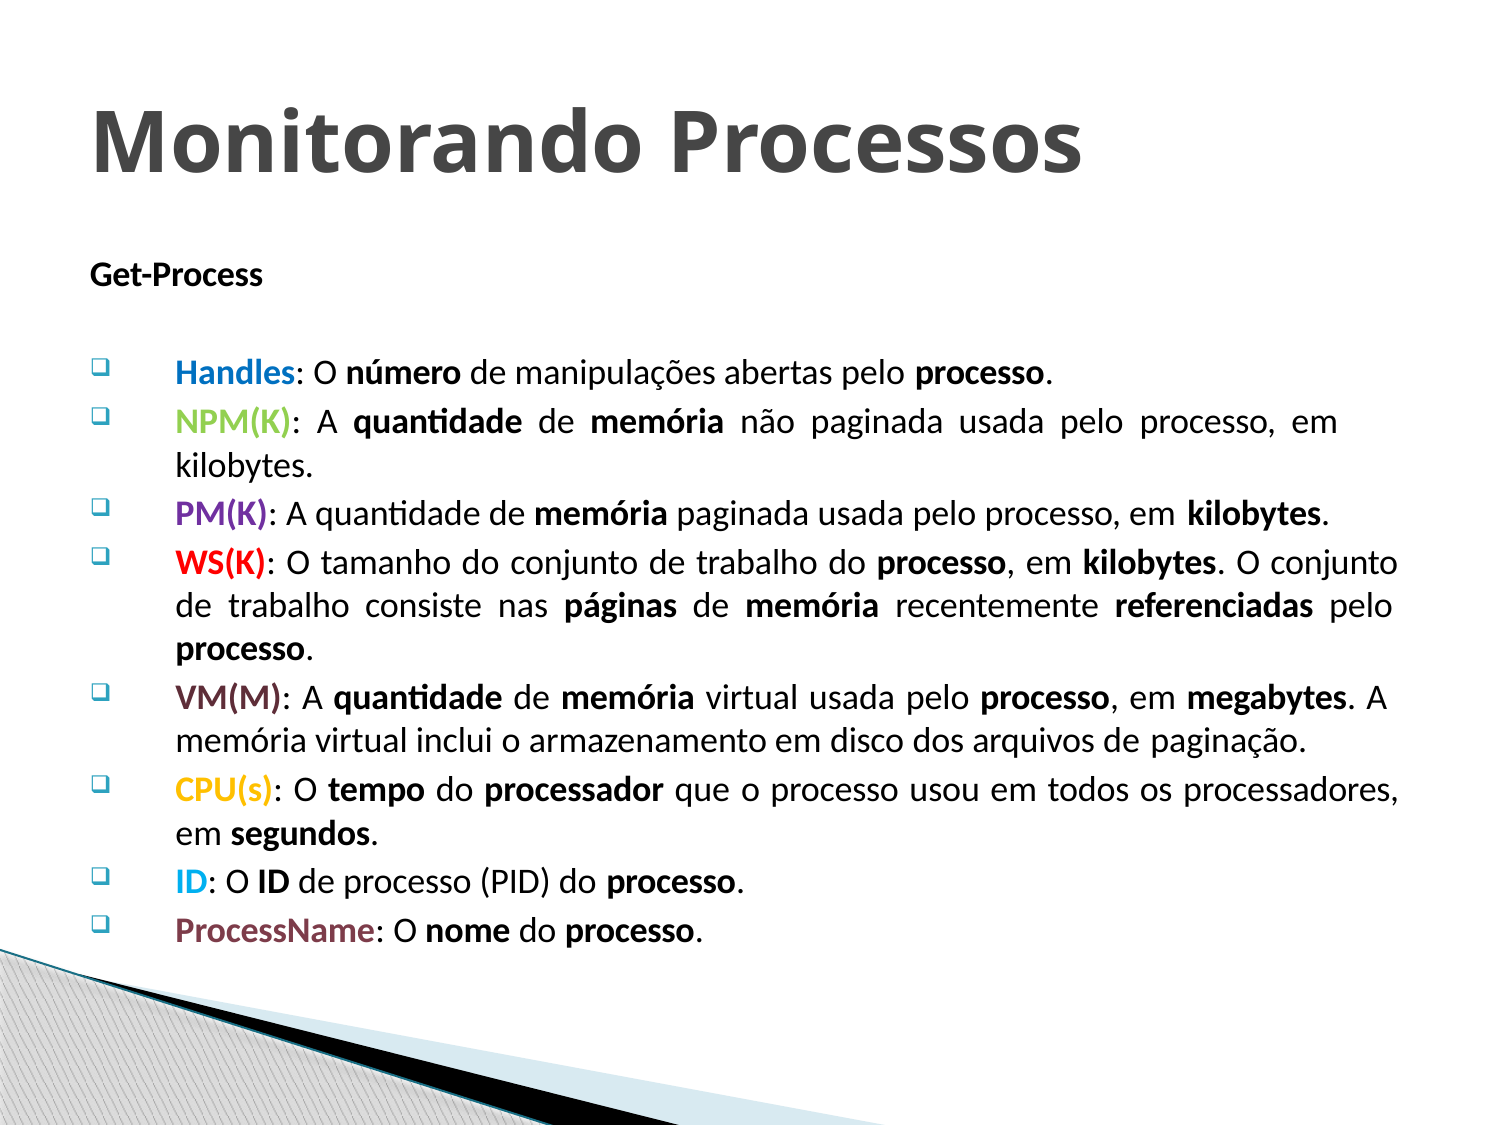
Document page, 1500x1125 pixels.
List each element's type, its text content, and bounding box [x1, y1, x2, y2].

title Monitorando Processos [75, 45, 1425, 233]
list Get-Process Handles: O número de manipulações abertas pelo processo. NPM(K): A quantidade de memória não paginada usada pelo processo, em kilobytes. PM(K): A quantidade de memória paginada usada pelo processo, em kilobytes. WS(K): O tamanho do conjunto de trabalho do processo, em kilobytes. O conjunto de trabalho consiste nas páginas de memória recentemente referenciadas pelo processo. VM(M): A quantidade de memória virtual usada pelo processo, em megabytes. A memória virtual inclui o armazenamento em disco dos arquivos de paginação. CPU(s): O tempo do processador que o processo usou em todos os processadores, em segundos. ID: O ID de processo (PID) do processo. ProcessName: O nome do processo. [75, 243, 1425, 986]
